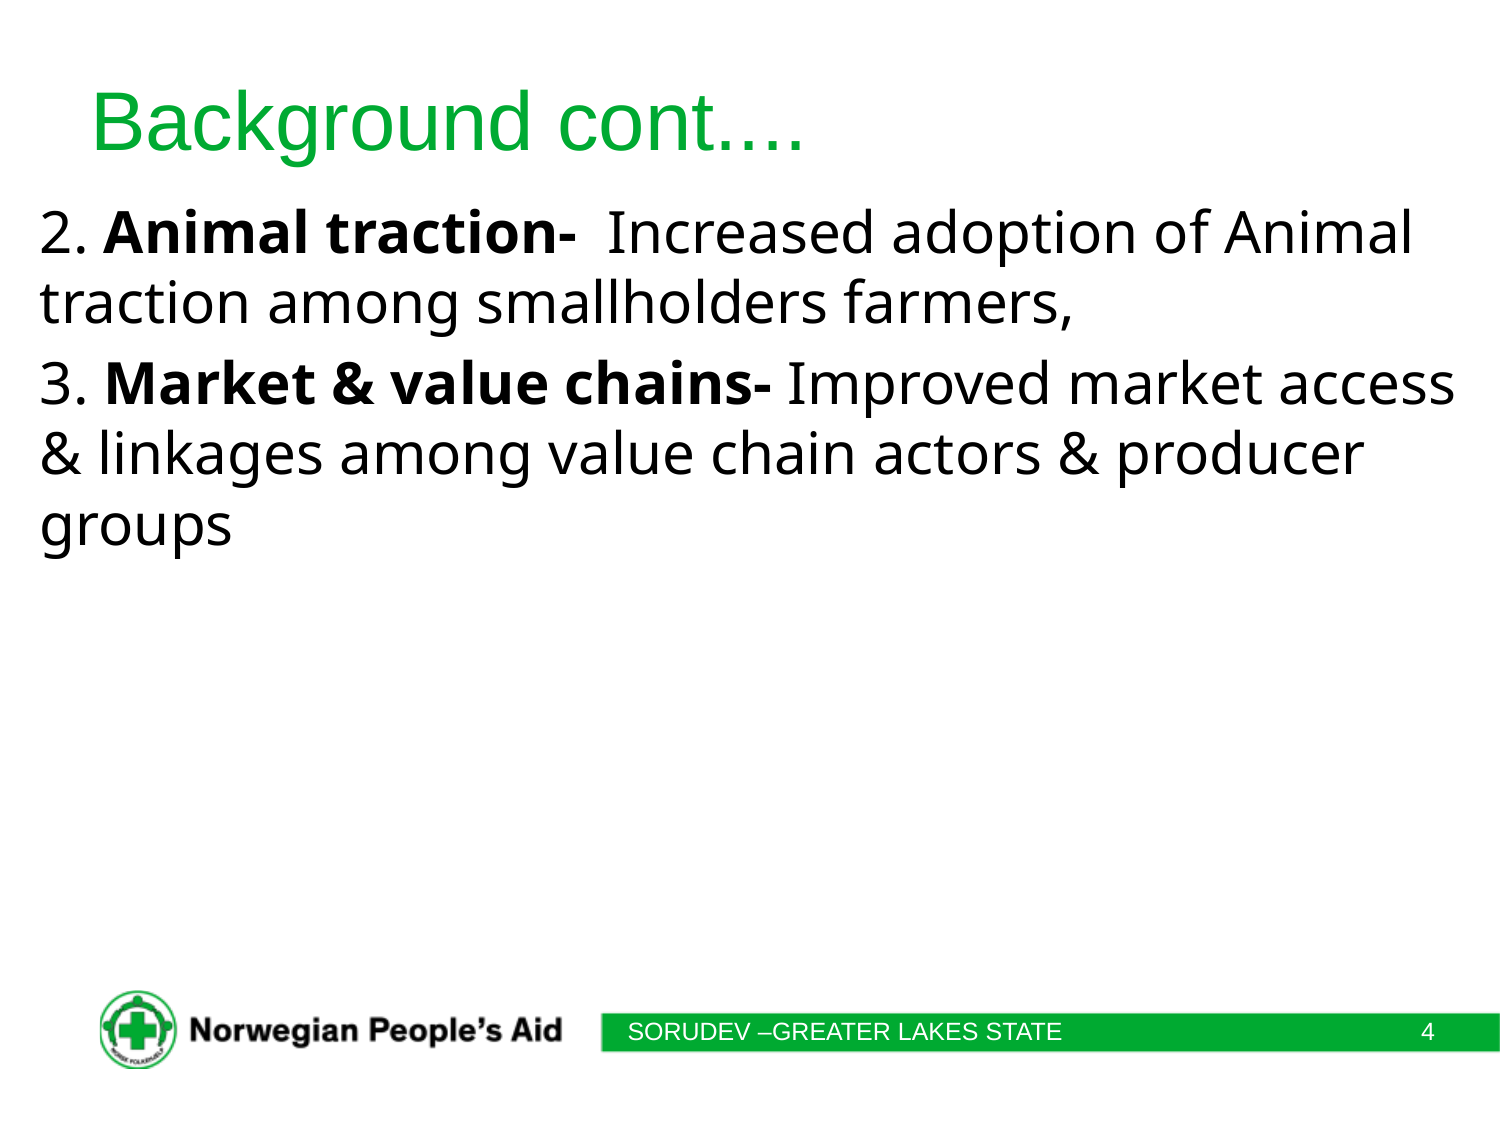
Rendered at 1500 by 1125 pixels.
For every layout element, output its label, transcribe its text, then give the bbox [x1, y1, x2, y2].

list 2. Animal traction- Increased adoption of Animal traction among smallholders farmers, 3. Market & value chains- Improved market access & linkages among value chain actors & producer groups [24, 187, 1475, 838]
title Background cont.... [75, 24, 1425, 175]
picture [99, 990, 1500, 1069]
slide_number 4 [1387, 999, 1450, 1060]
footer SORUDEV –GREATER LAKES STATE [612, 999, 1375, 1060]
